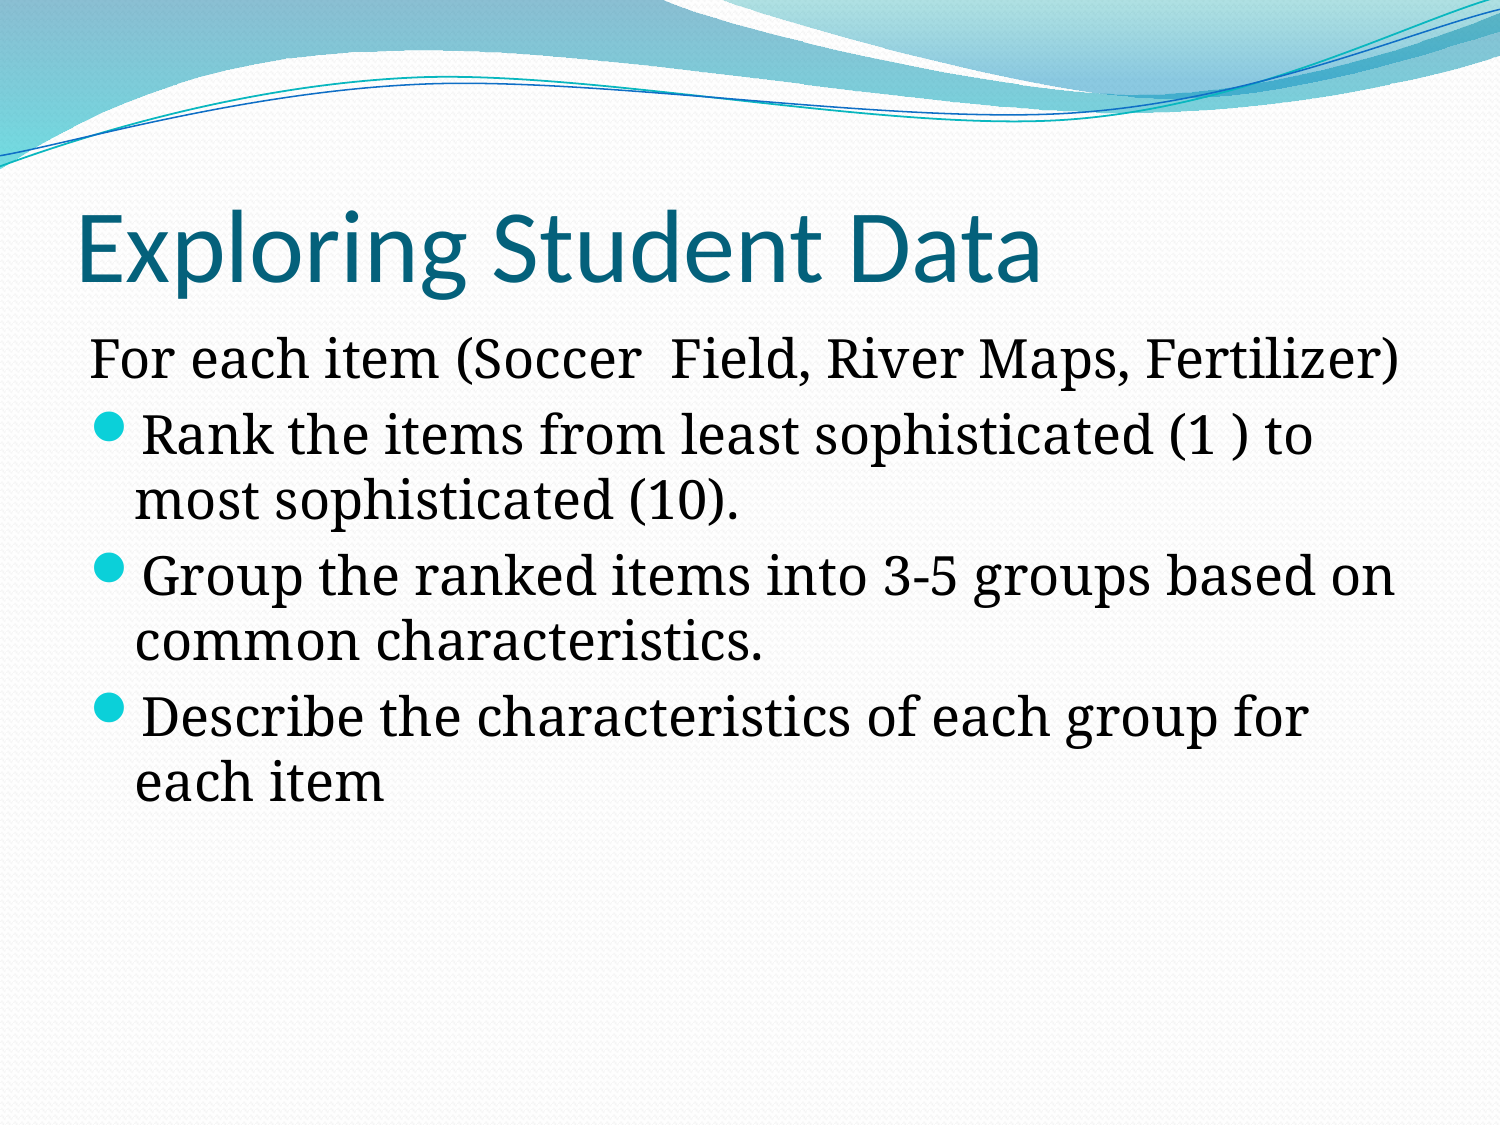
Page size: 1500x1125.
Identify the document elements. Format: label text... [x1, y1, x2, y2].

list For each item (Soccer Field, River Maps, Fertilizer) Rank the items from least sophisticated (1 ) to most sophisticated (10). Group the ranked items into 3-5 groups based on common characteristics. Describe the characteristics of each group for each item [75, 317, 1425, 1038]
title Exploring Student Data [75, 115, 1425, 303]
